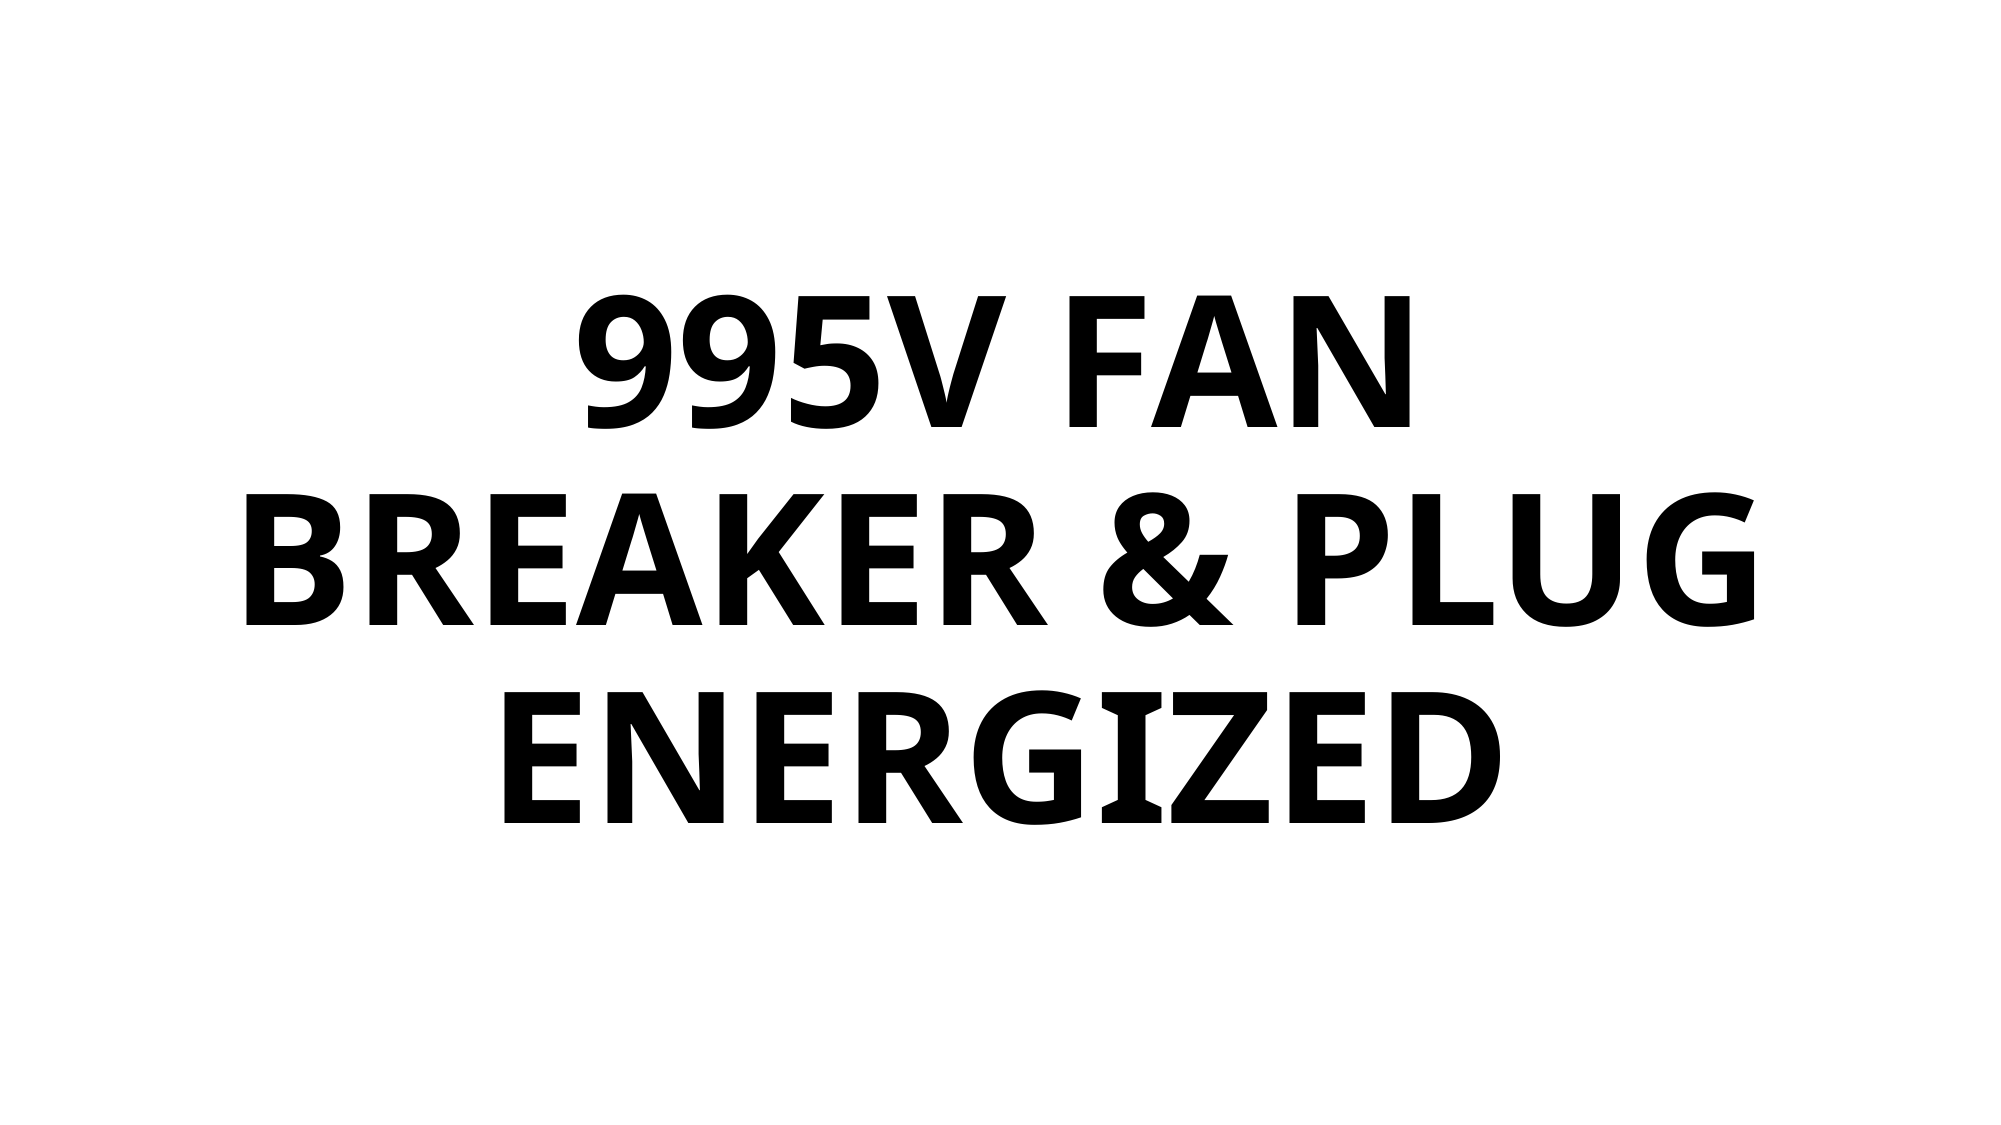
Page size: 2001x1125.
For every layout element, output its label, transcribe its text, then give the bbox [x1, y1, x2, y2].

title 995V FAN BREAKER & PLUG ENERGIZED [137, 59, 1863, 1073]
